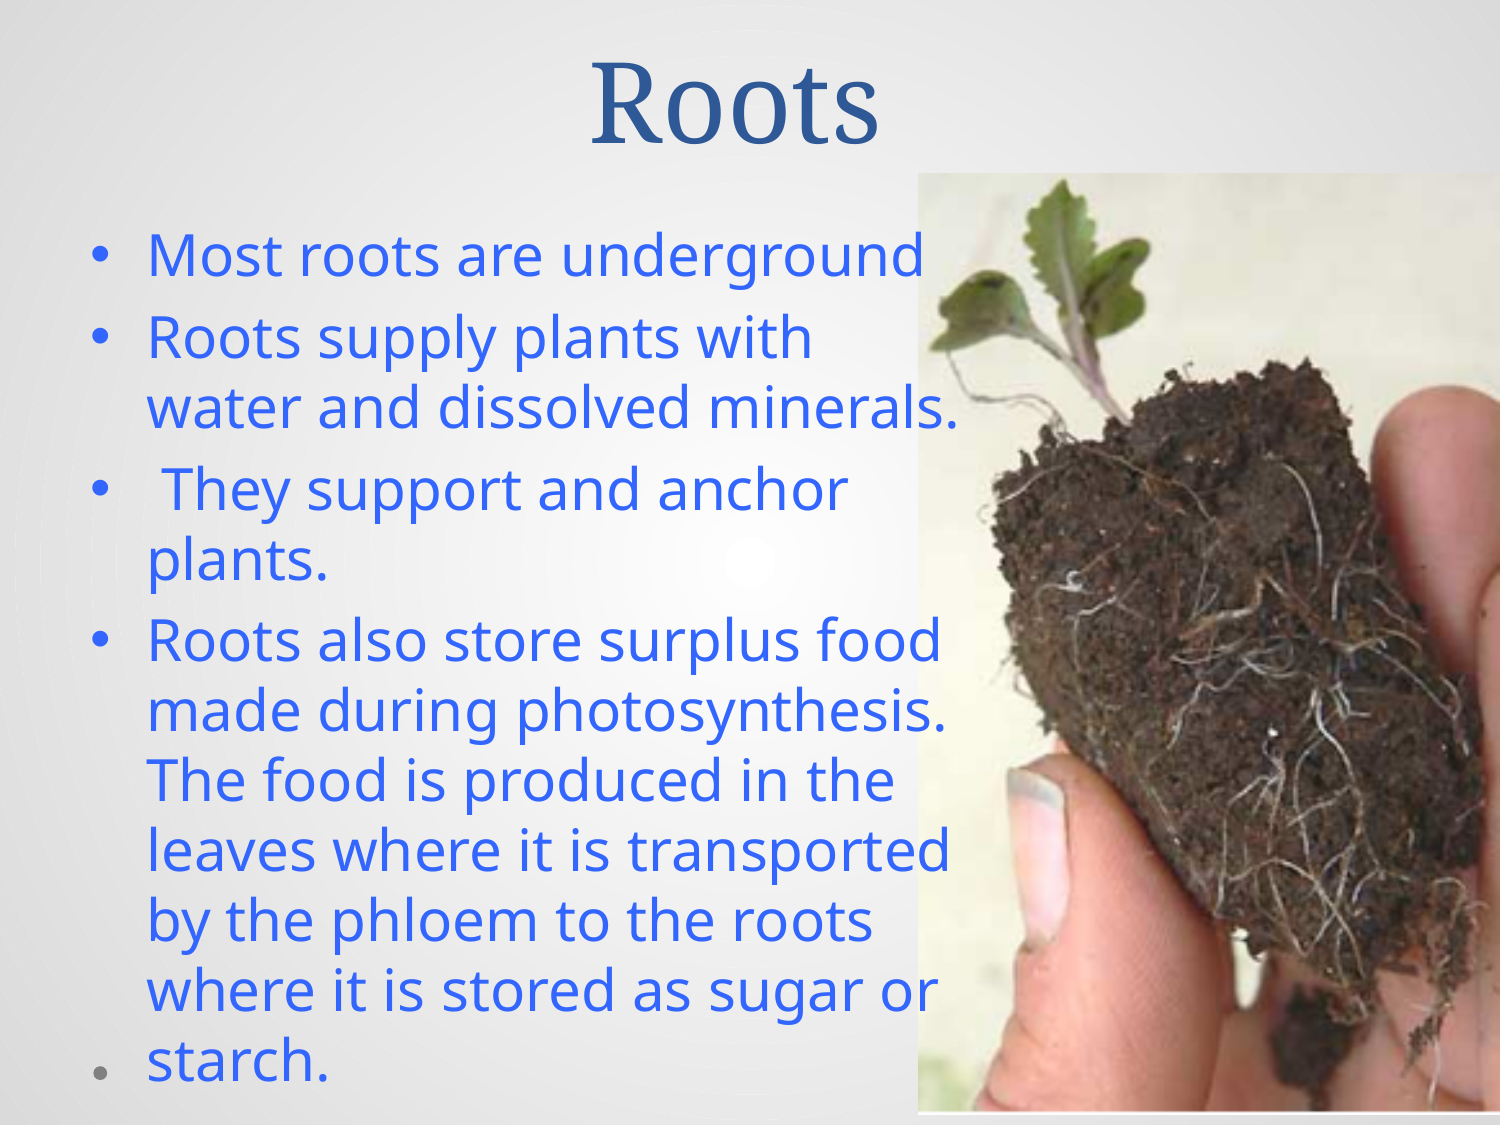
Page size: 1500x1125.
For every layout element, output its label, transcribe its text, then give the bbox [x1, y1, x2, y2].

title Roots [75, 0, 1425, 174]
list Most roots are underground Roots supply plants with water and dissolved minerals. They support and anchor plants. Roots also store surplus food made during photosynthesis. The food is produced in the leaves where it is transported by the phloem to the roots where it is stored as sugar or starch. [75, 211, 913, 1094]
picture [918, 172, 1500, 1115]
